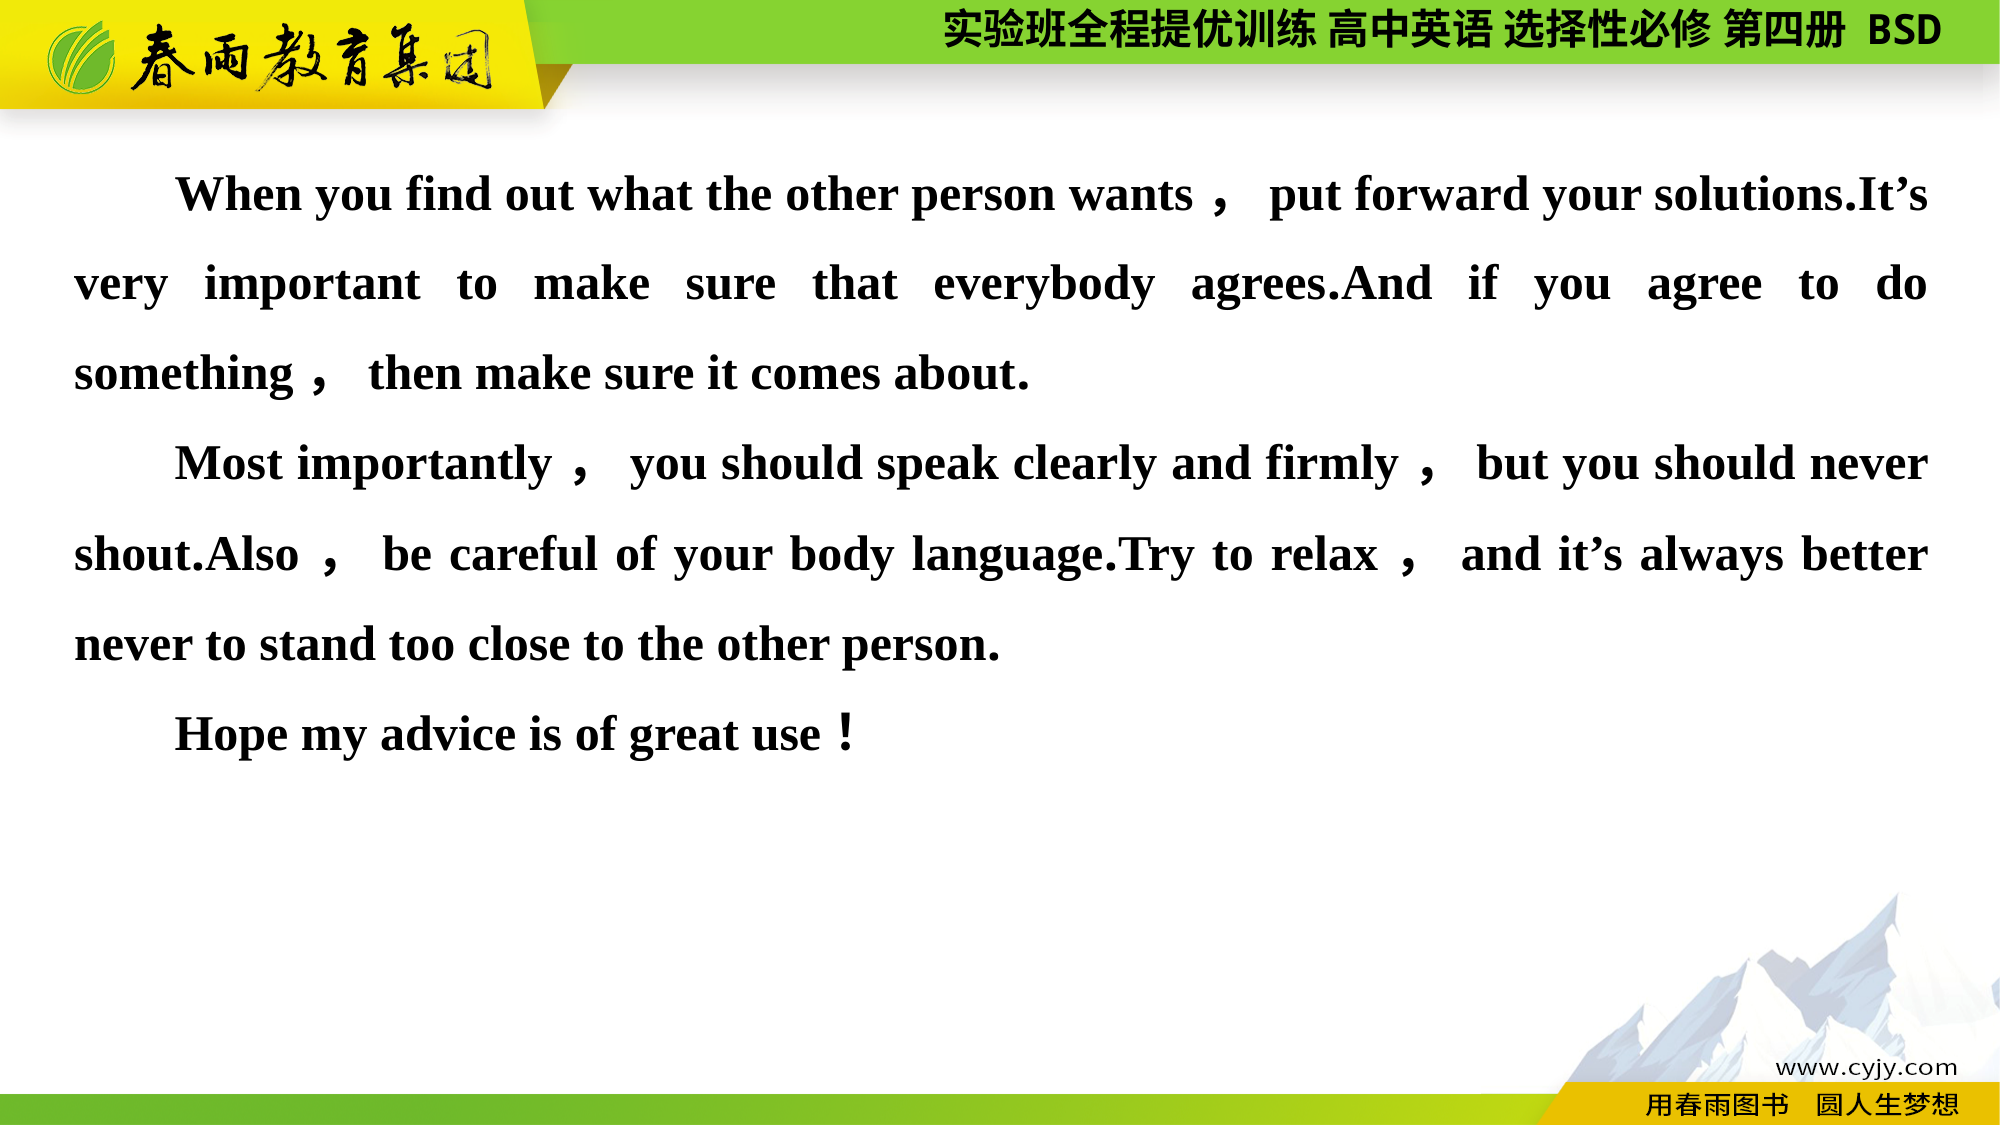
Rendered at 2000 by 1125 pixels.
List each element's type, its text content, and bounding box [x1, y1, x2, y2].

list When you find out what the other person wants，put forward your solutions.It’s very important to make sure that everybody agrees.And if you agree to do something，then make sure it comes about. Most importantly，you should speak clearly and firmly，but you should never shout.Also，be careful of your body language.Try to relax，and it’s always better never to stand too close to the other person. Hope my advice is of great use！ [59, 122, 1944, 774]
picture [0, 0, 2000, 1125]
